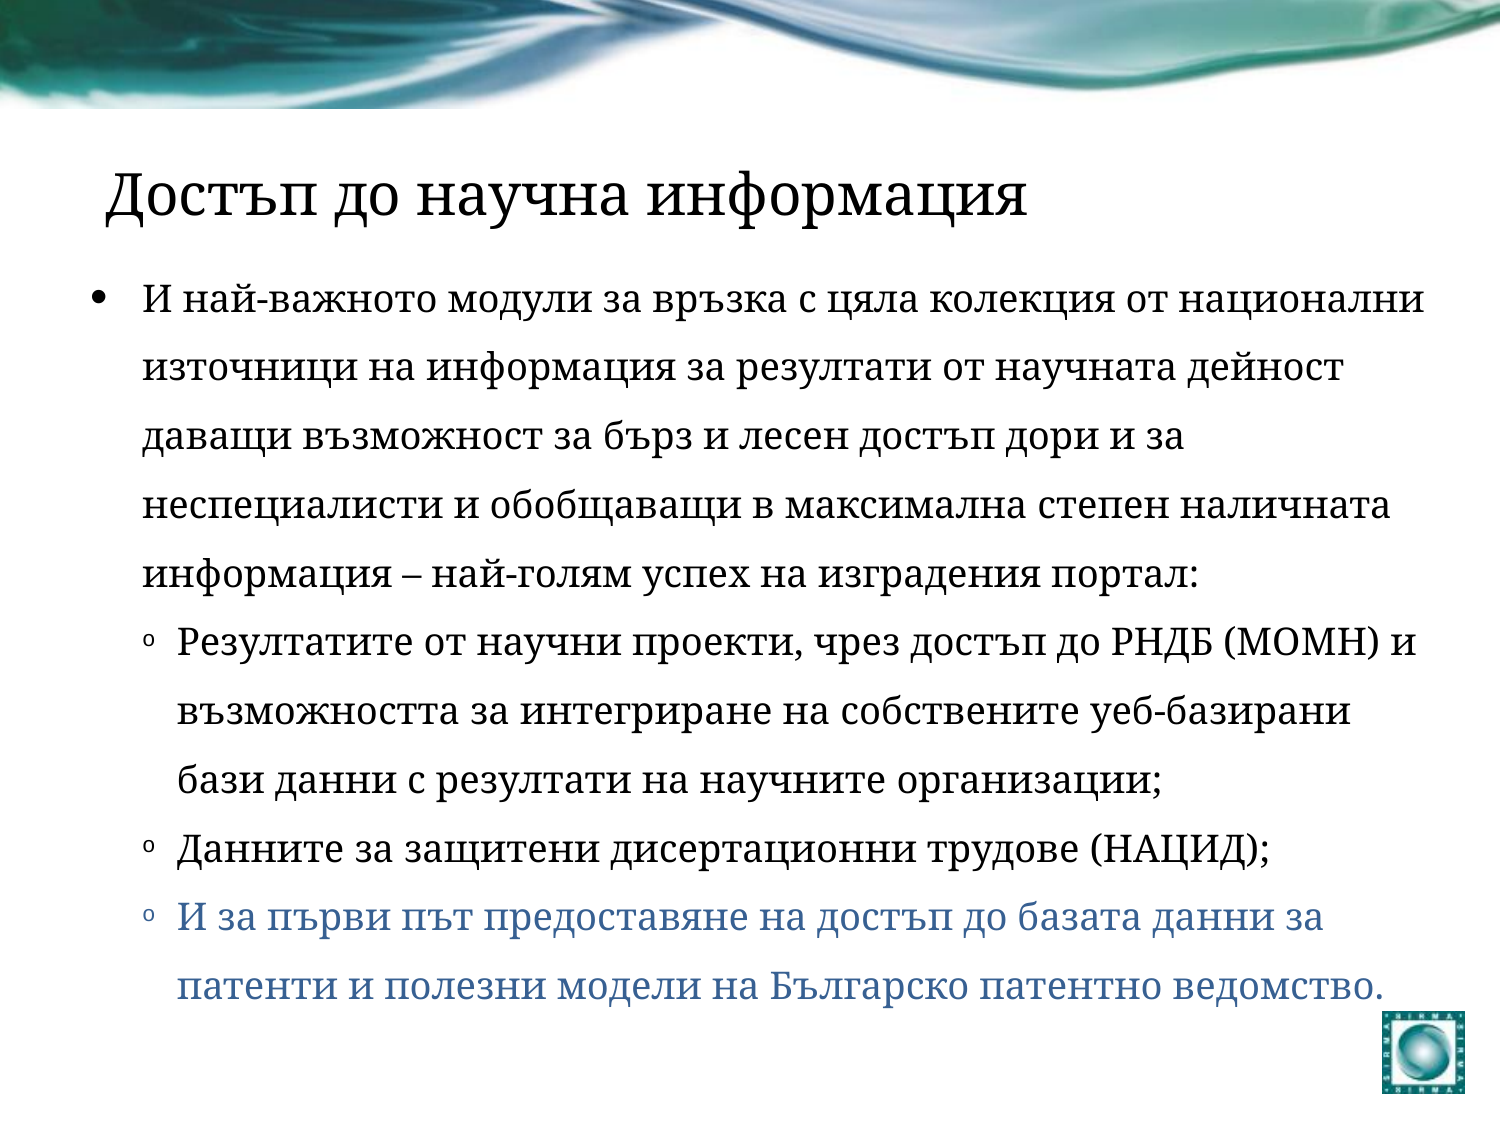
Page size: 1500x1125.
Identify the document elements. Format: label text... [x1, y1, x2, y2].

picture [1381, 1011, 1465, 1094]
picture [0, 0, 1500, 109]
title Достъп до научна информация [75, 149, 1140, 243]
list И най-важното модули за връзка с цяла колекция от национални източници на информация за резултати от научната дейност даващи възможност за бърз и лесен достъп дори и за неспециалисти и обобщаващи в максимална степен наличната информация – най-голям успех на изградения портал: Резултатите от научни проекти, чрез достъп до РНДБ (МОМН) и възможността за интегриране на собствените уеб-базирани бази данни с резултати на научните организации; Данните за защитени дисертационни трудове (НАЦИД); И за първи път предоставяне на достъп до базата данни за патенти и полезни модели на Българско патентно ведомство. [75, 243, 1447, 1071]
